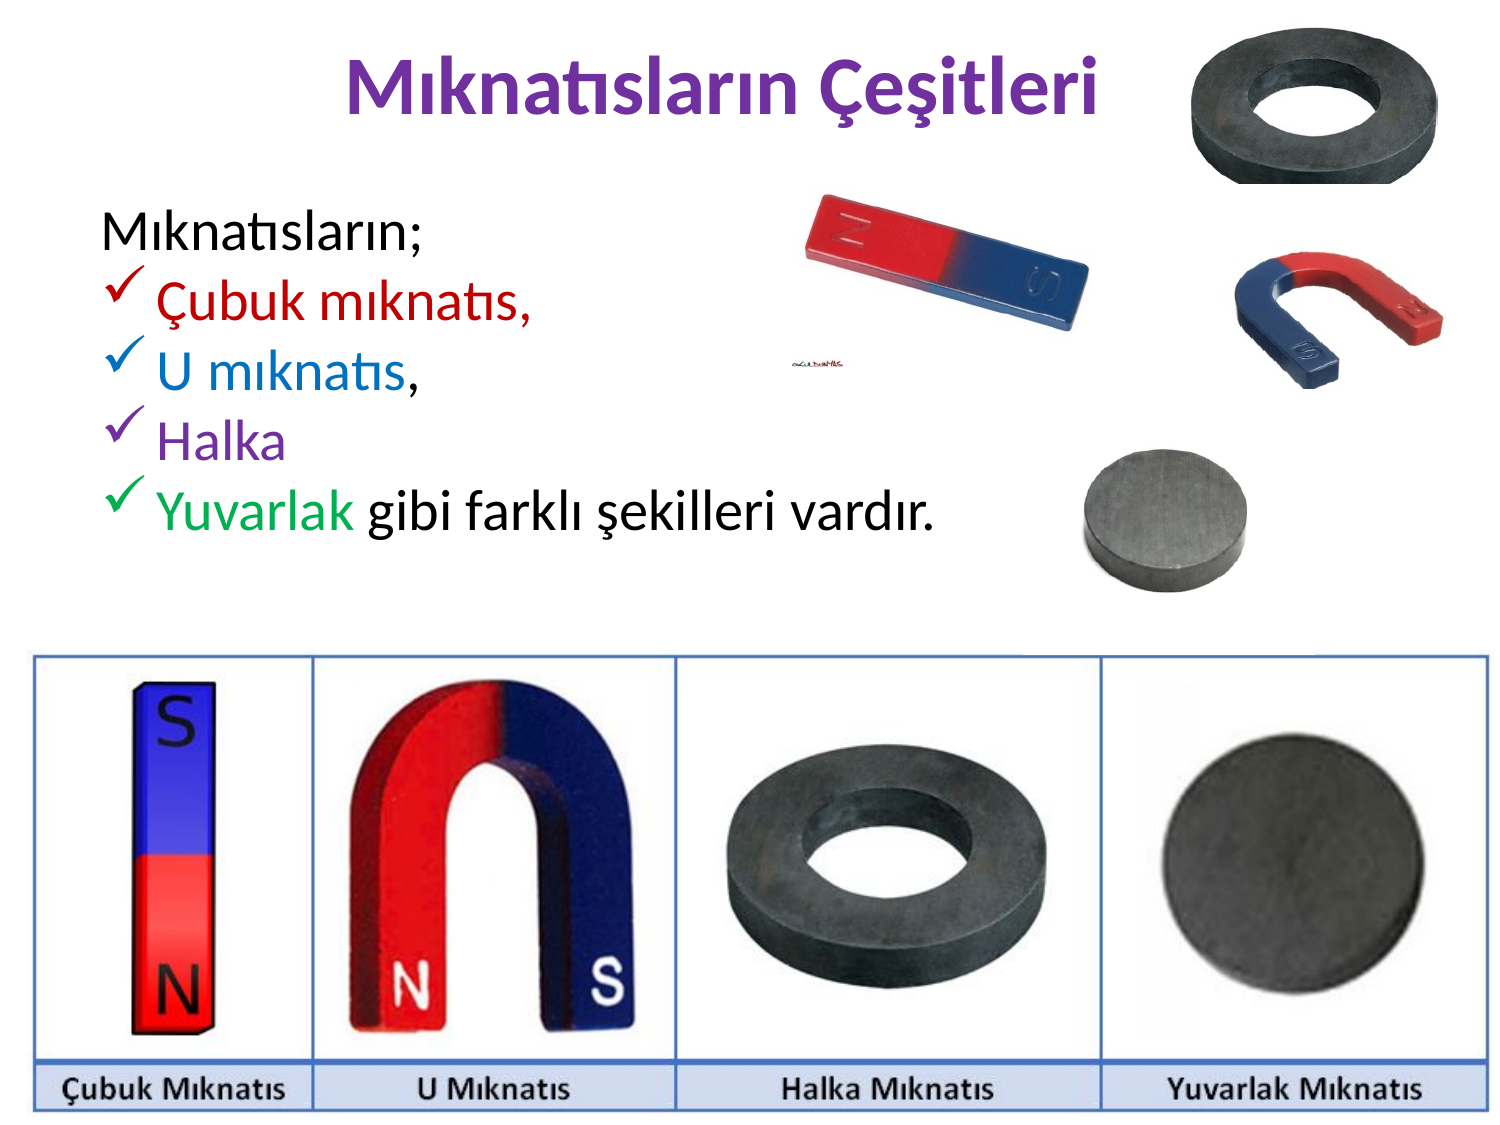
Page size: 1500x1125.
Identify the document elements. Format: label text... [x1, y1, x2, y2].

text_box Mıknatısların; Çubuk mıknatıs, U mıknatıs, Halka Yuvarlak gibi farklı şekilleri vardır. [85, 184, 1182, 550]
picture [792, 153, 1097, 368]
picture [27, 0, 1494, 1118]
text_box Mıknatısların Çeşitleri [329, 23, 1116, 139]
